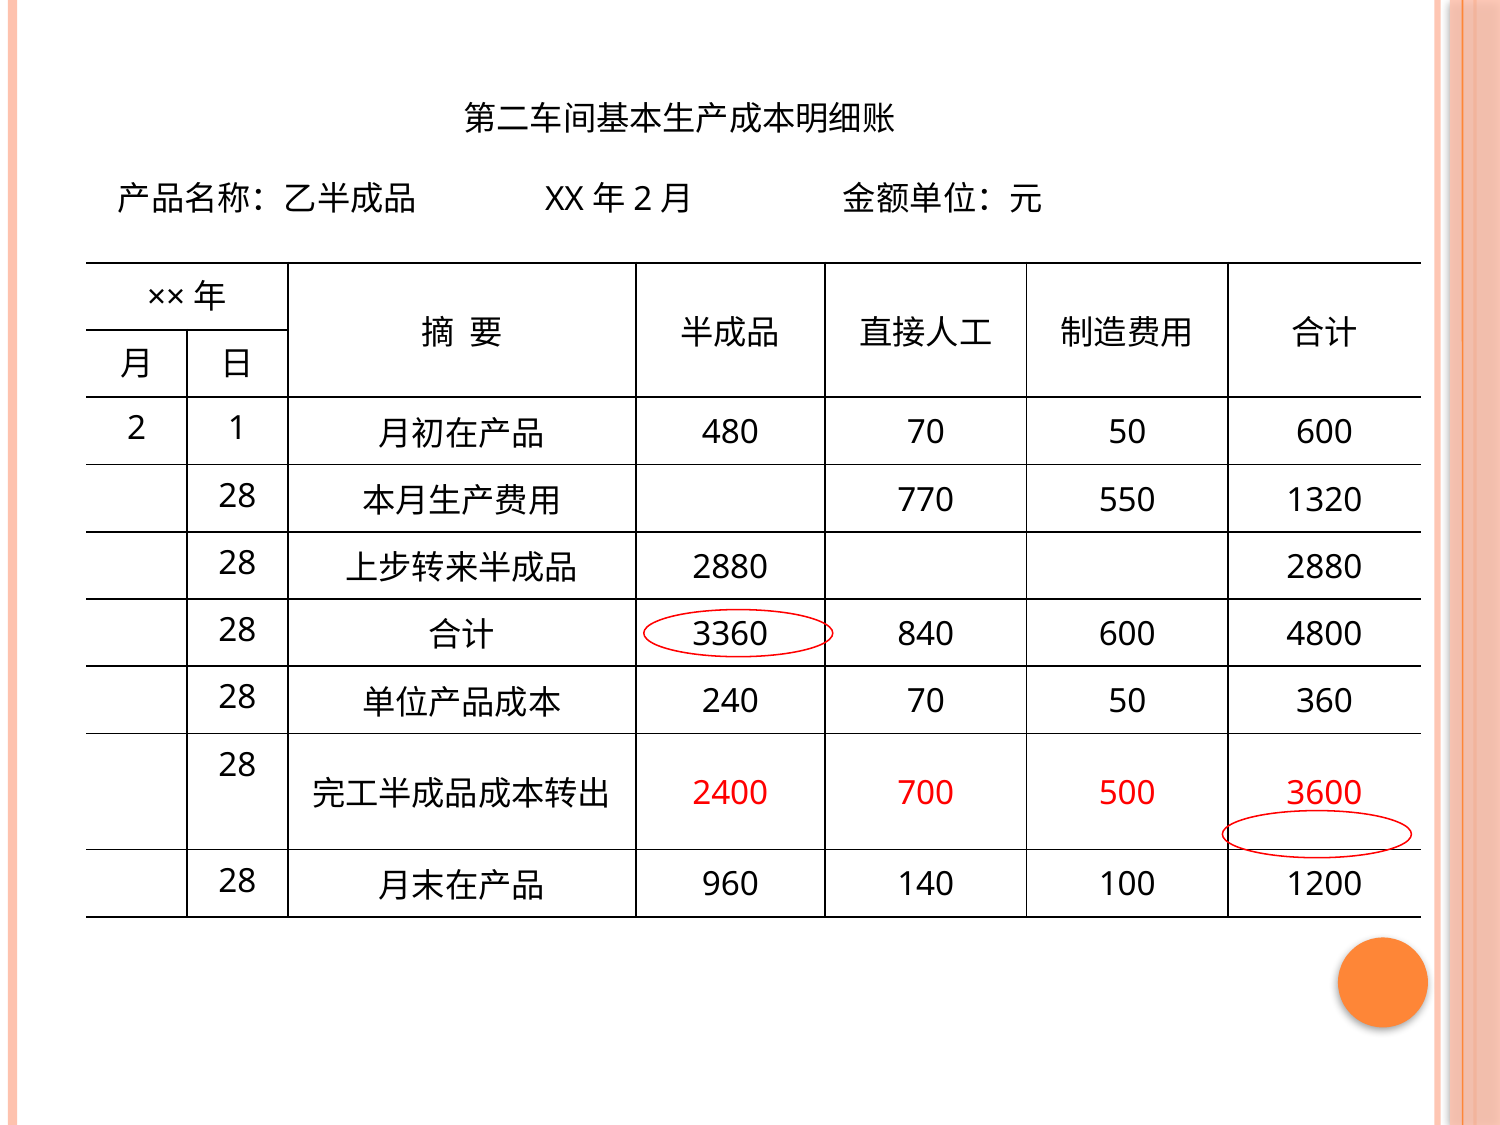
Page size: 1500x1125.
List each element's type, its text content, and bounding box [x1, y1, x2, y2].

table_header 制造费用 [1027, 264, 1227, 396]
table_cell 70 [826, 667, 1026, 733]
table_cell 2400 [637, 734, 824, 849]
table_cell 本月生产费用 [289, 465, 635, 531]
table_cell 完工半成品成本转出 [289, 734, 635, 849]
table_cell 960 [637, 850, 824, 916]
table_cell 700 [826, 734, 1026, 849]
table_header 合计 [1229, 264, 1421, 396]
table_cell [1027, 533, 1227, 598]
table_cell 770 [826, 465, 1026, 531]
table_header 摘 要 [289, 264, 635, 396]
table_cell [86, 667, 186, 733]
table_cell 2880 [637, 533, 824, 598]
table_cell 28 [188, 850, 287, 916]
table_cell [86, 734, 186, 849]
table_cell 4800 [1229, 600, 1421, 665]
table_cell 2 [86, 398, 186, 464]
table_cell 1320 [1229, 465, 1421, 531]
table_cell 70 [826, 398, 1026, 464]
table_cell 合计 [289, 600, 635, 665]
table_cell 550 [1027, 465, 1227, 531]
table_cell 50 [1027, 398, 1227, 464]
text_box 第二车间基本生产成本明细账 产品名称：乙半成品 XX年2月 金额单位：元 [53, 90, 1388, 225]
table_cell 28 [188, 734, 287, 849]
table_cell 360 [1229, 667, 1421, 733]
table_cell 500 [1027, 734, 1227, 849]
table_cell 28 [188, 667, 287, 733]
table_cell [826, 533, 1026, 598]
table_cell 600 [1027, 600, 1227, 665]
table_cell 1200 [1229, 850, 1421, 916]
table_header 直接人工 [826, 264, 1026, 396]
table_header 半成品 [637, 264, 824, 396]
table_cell 840 [826, 600, 1026, 665]
table_cell 上步转来半成品 [289, 533, 635, 598]
table_cell [86, 465, 186, 531]
table_cell [86, 850, 186, 916]
table_cell 月初在产品 [289, 398, 635, 464]
table_cell 月末在产品 [289, 850, 635, 916]
table_cell 240 [637, 667, 824, 733]
table_cell [86, 600, 186, 665]
table_cell 50 [1027, 667, 1227, 733]
text_box [643, 609, 833, 657]
table_cell 140 [826, 850, 1026, 916]
table_cell 日 [188, 331, 287, 396]
table_cell 28 [188, 600, 287, 665]
table_cell 3600 [1229, 734, 1421, 849]
table_cell 1 [188, 398, 287, 464]
table_cell 100 [1027, 850, 1227, 916]
table_cell [86, 533, 186, 598]
table_cell 月 [86, 331, 186, 396]
table_cell 3360 [637, 600, 824, 665]
table_cell [637, 465, 824, 531]
table_cell 单位产品成本 [289, 667, 635, 733]
table_cell 480 [637, 398, 824, 464]
table_header ××年 [86, 264, 287, 329]
text_box [1222, 810, 1412, 858]
table_cell 28 [188, 465, 287, 531]
table_cell 2880 [1229, 533, 1421, 598]
table_cell 600 [1229, 398, 1421, 464]
table_cell 28 [188, 533, 287, 598]
